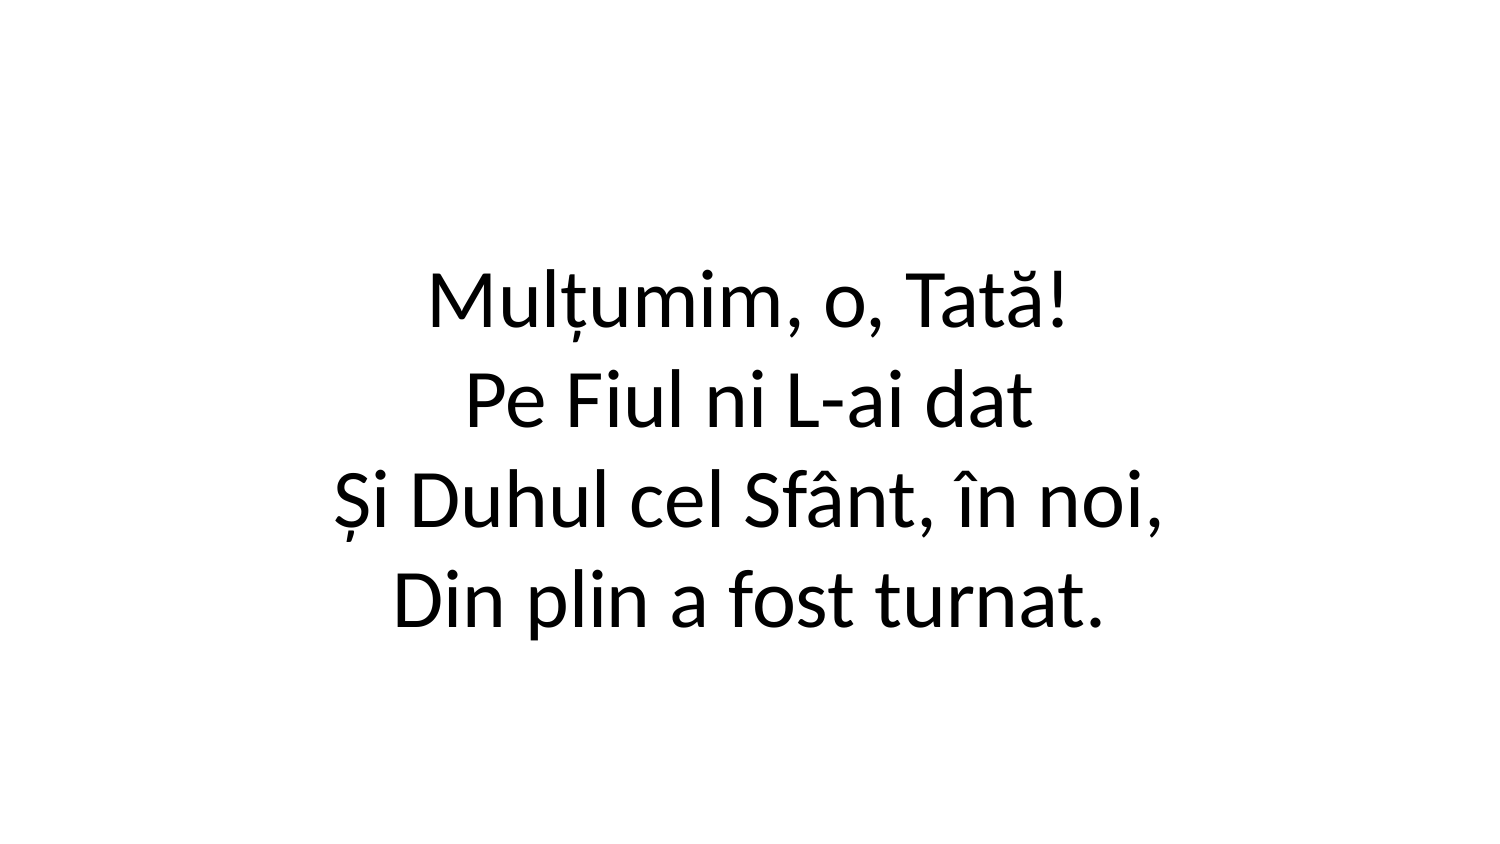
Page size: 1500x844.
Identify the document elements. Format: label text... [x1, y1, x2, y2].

text_box Mulțumim, o, Tată! Pe Fiul ni L-ai dat Și Duhul cel Sfânt, în noi, Din plin a fost turnat. [318, 192, 1181, 652]
